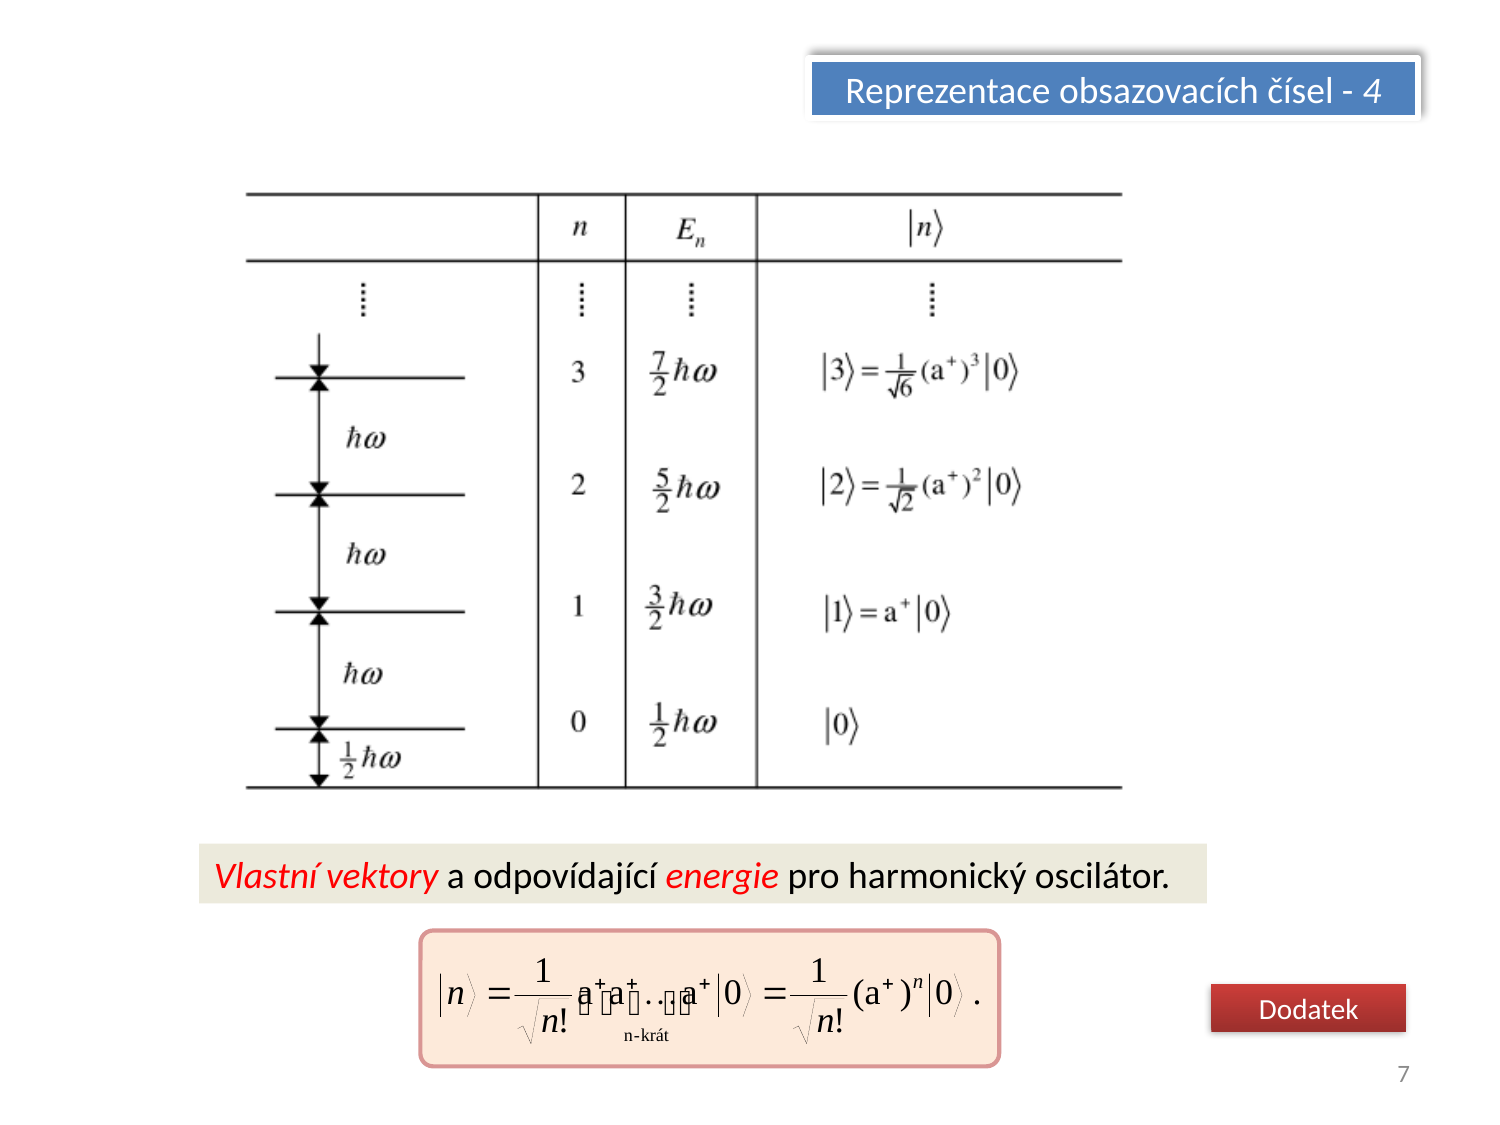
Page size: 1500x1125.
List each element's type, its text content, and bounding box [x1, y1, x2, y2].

text_box Dodatek [1213, 984, 1407, 1032]
slide_number 7 [1074, 1042, 1425, 1103]
picture [210, 175, 1149, 808]
text_box Reprezentace obsazovacích čísel - 4 [805, 55, 1421, 121]
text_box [198, 843, 1208, 1067]
